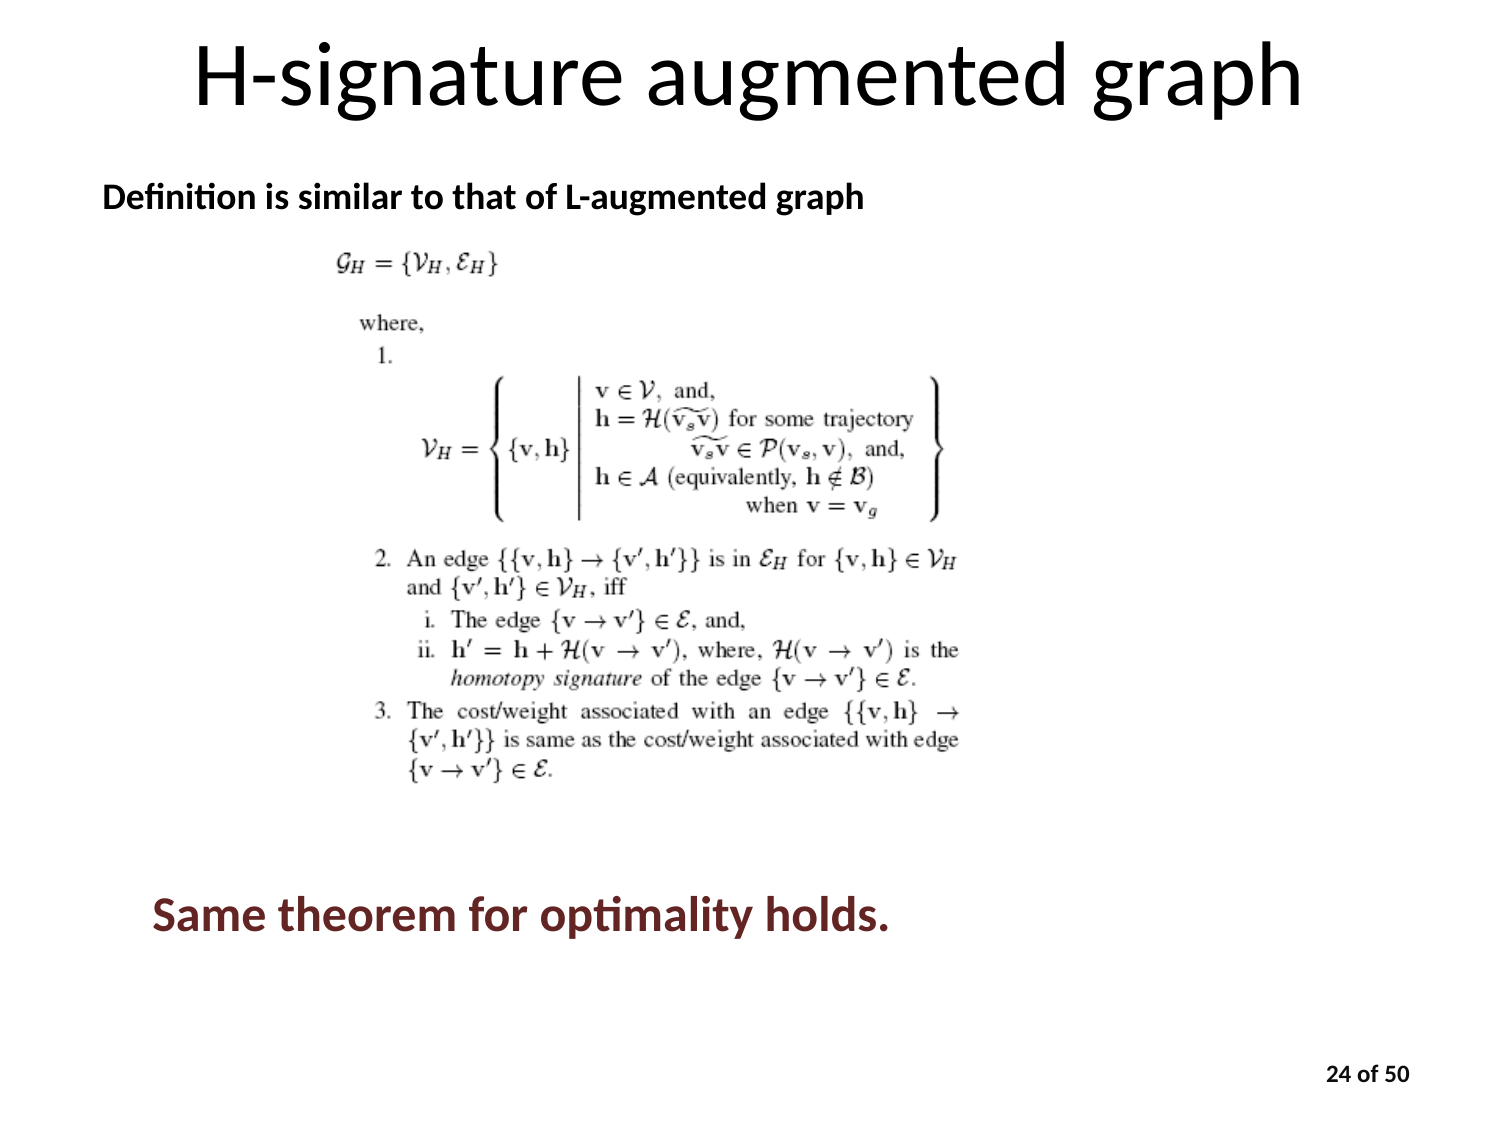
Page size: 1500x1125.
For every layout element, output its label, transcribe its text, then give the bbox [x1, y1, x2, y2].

slide_number 24 of 50 [1074, 1042, 1425, 1103]
text_box Definition is similar to that of L-augmented graph [87, 164, 1125, 225]
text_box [324, 245, 983, 788]
title H-signature augmented graph [75, 0, 1425, 163]
text_box Same theorem for optimality holds. [137, 874, 1313, 949]
